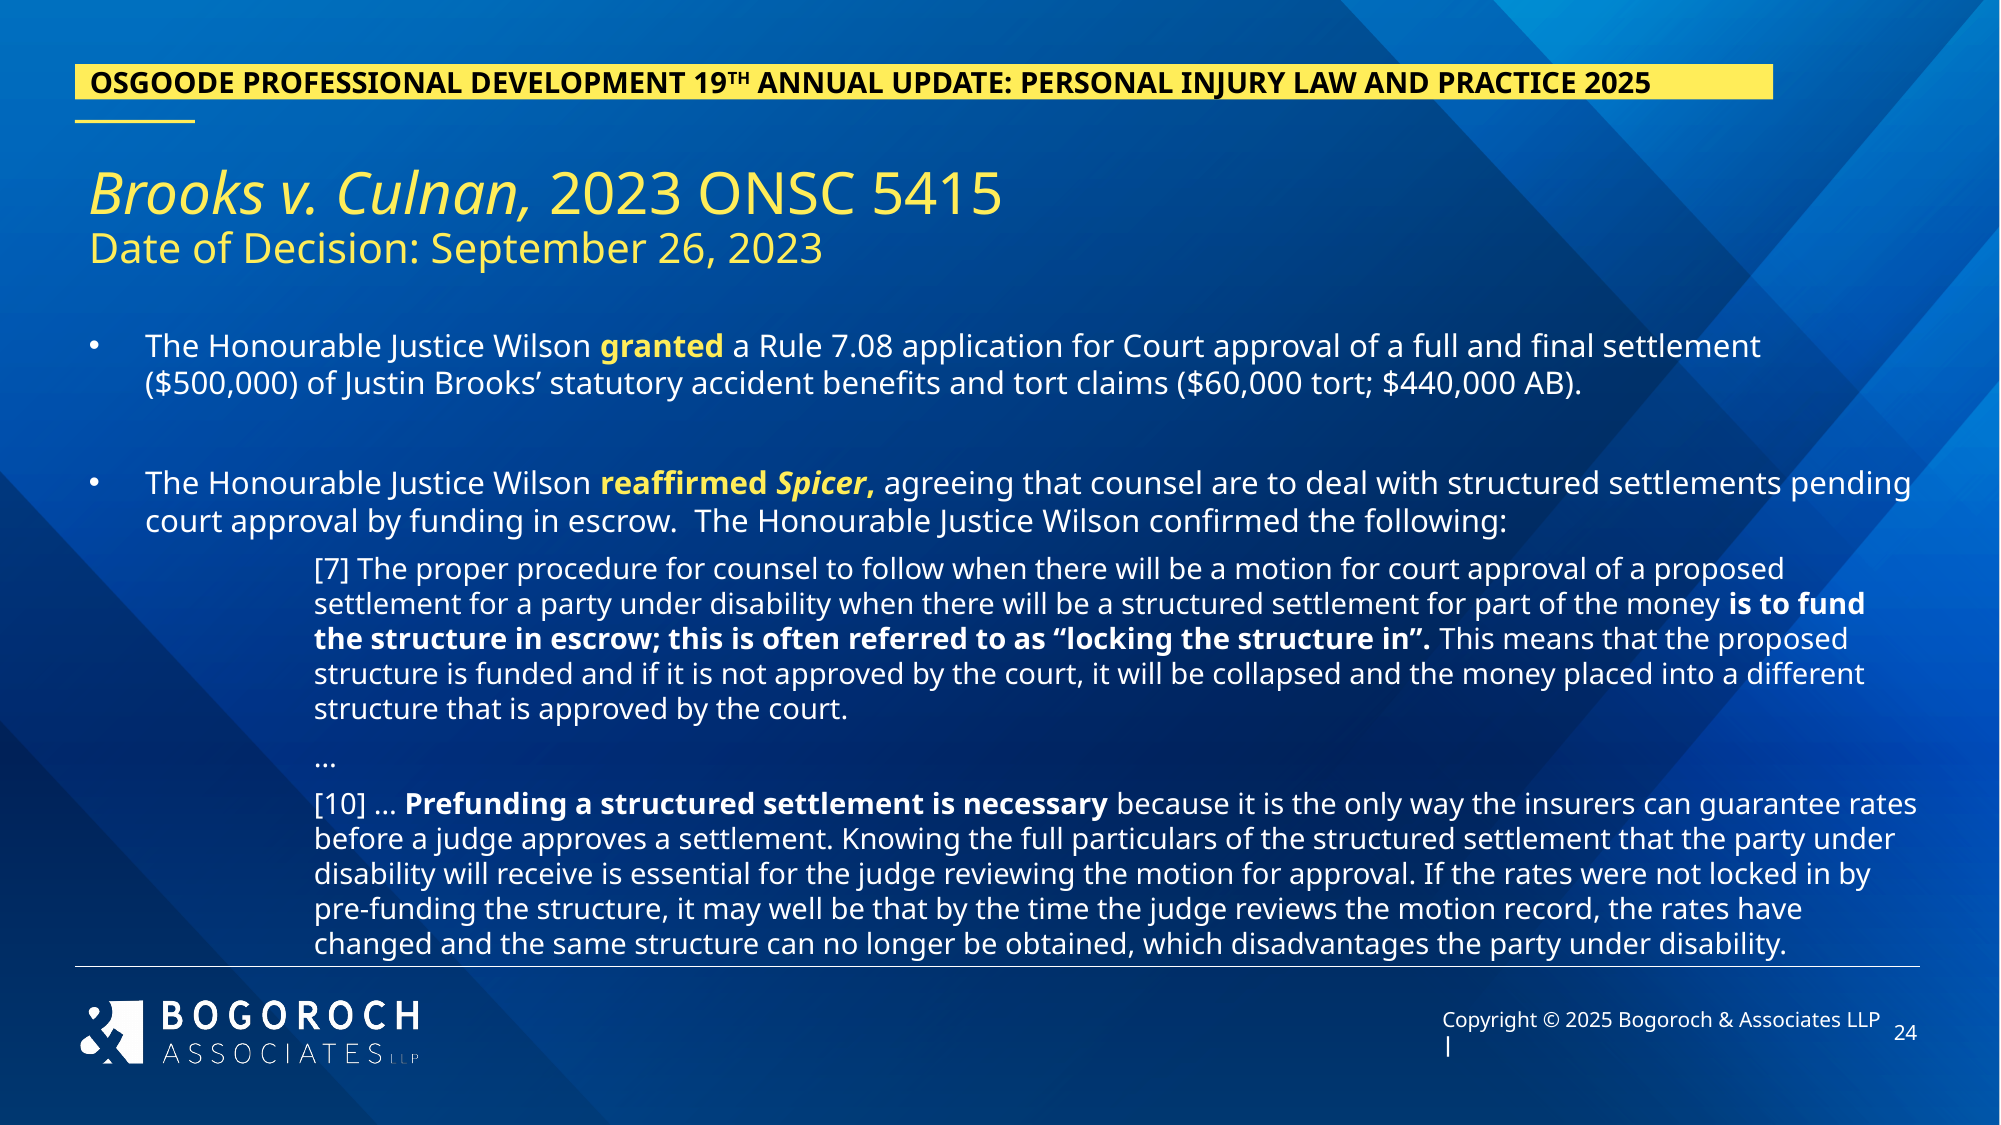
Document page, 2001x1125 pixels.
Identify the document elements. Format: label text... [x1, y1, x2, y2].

title Brooks v. Culnan, 2023 ONSC 5415 Date of Decision: September 26, 2023 [88, 156, 1814, 244]
list The Honourable Justice Wilson granted a Rule 7.08 application for Court approval of a full and final settlement ($500,000) of Justin Brooks’ statutory accident benefits and tort claims ($60,000 tort; $440,000 AB). The Honourable Justice Wilson reaffirmed Spicer, agreeing that counsel are to deal with structured settlements pending court approval by funding in escrow. The Honourable Justice Wilson confirmed the following: [7] The proper procedure for counsel to follow when there will be a motion for court approval of a proposed settlement for a party under disability when there will be a structured settlement for part of the money is to fund the structure in escrow; this is often referred to as “locking the structure in”. This means that the proposed structure is funded and if it is not approved by the court, it will be collapsed and the money placed into a different structure that is approved by the court. … [10] … Prefunding a structured settlement is necessary because it is the only way the insurers can guarantee rates before a judge approves a settlement. Knowing the full particulars of the structured settlement that the party under disability will receive is essential for the judge reviewing the motion for approval. If the rates were not locked in by pre-funding the structure, it may well be that by the time the judge reviews the motion record, the rates have changed and the same structure can no longer be obtained, which disadvantages the party under disability. [88, 318, 1934, 943]
picture [0, 0, 2000, 1125]
